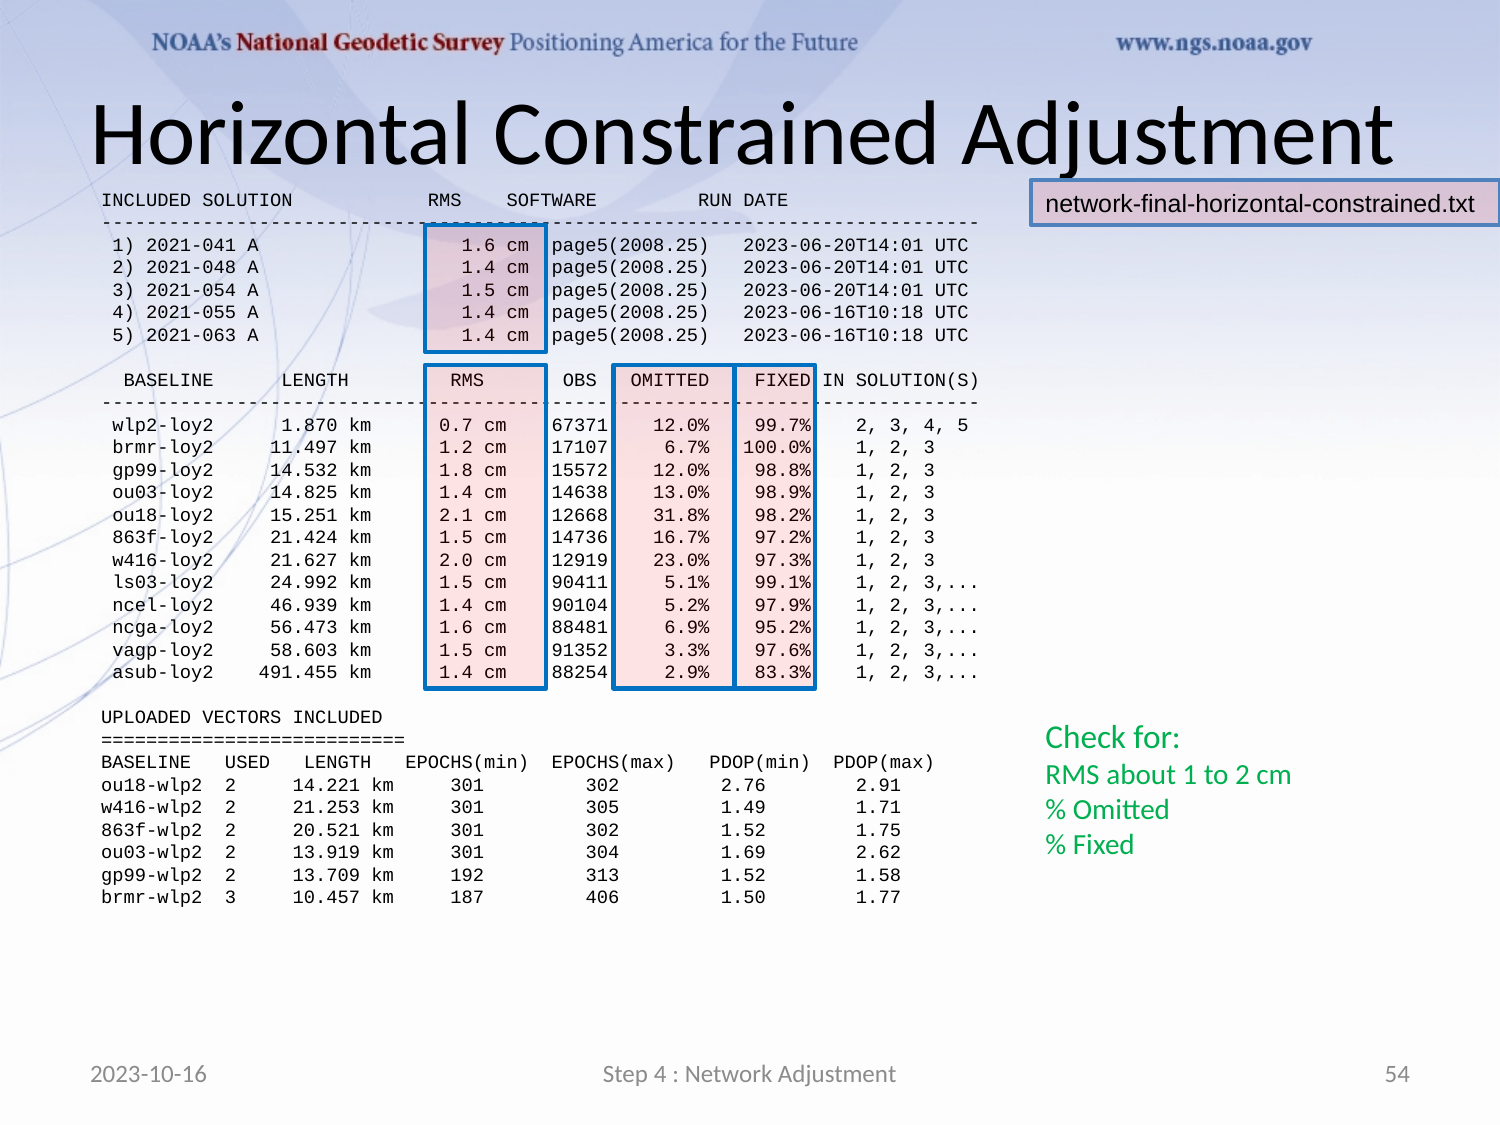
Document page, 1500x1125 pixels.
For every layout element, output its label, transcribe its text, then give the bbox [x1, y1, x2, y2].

title Horizontal Constrained Adjustment [74, 74, 1426, 179]
text_box INCLUDED SOLUTION RMS SOFTWARE RUN DATE ------------------------------------------------------------------------------ 1) 2021-041 A 1.6 cm page5(2008.25) 2023-06-20T14:01 UTC 2) 2021-048 A 1.4 cm page5(2008.25) 2023-06-20T14:01 UTC 3) 2021-054 A 1.5 cm page5(2008.25) 2023-06-20T14:01 UTC 4) 2021-055 A 1.4 cm page5(2008.25) 2023-06-16T10:18 UTC 5) 2021-063 A 1.4 cm page5(2008.25) 2023-06-16T10:18 UTC BASELINE LENGTH RMS OBS OMITTED FIXED IN SOLUTION(S) ------------------------------------------------------------------------------ wlp2-loy2 1.870 km 0.7 cm 67371 12.0% 99.7% 2, 3, 4, 5 brmr-loy2 11.497 km 1.2 cm 17107 6.7% 100.0% 1, 2, 3 gp99-loy2 14.532 km 1.8 cm 15572 12.0% 98.8% 1, 2, 3 ou03-loy2 14.825 km 1.4 cm 14638 13.0% 98.9% 1, 2, 3 ou18-loy2 15.251 km 2.1 cm 12668 31.8% 98.2% 1, 2, 3 863f-loy2 21.424 km 1.5 cm 14736 16.7% 97.2% 1, 2, 3 w416-loy2 21.627 km 2.0 cm 12919 23.0% 97.3% 1, 2, 3 ls03-loy2 24.992 km 1.5 cm 90411 5.1% 99.1% 1, 2, 3,... ncel-loy2 46.939 km 1.4 cm 90104 5.2% 97.9% 1, 2, 3,... ncga-loy2 56.473 km 1.6 cm 88481 6.9% 95.2% 1, 2, 3,... vagp-loy2 58.603 km 1.5 cm 91352 3.3% 97.6% 1, 2, 3,... asub-loy2 491.455 km 1.4 cm 88254 2.9% 83.3% 1, 2, 3,... UPLOADED VECTORS INCLUDED =========================== BASELINE USED LENGTH EPOCHS(min) EPOCHS(max) PDOP(min) PDOP(max) ou18-wlp2 2 14.221 km 301 302 2.76 2.91 w416-wlp2 2 21.253 km 301 305 1.49 1.71 863f-wlp2 2 20.521 km 301 302 1.52 1.75 ou03-wlp2 2 13.919 km 301 304 1.69 2.62 gp99-wlp2 2 13.709 km 192 313 1.52 1.58 brmr-wlp2 3 10.457 km 187 406 1.50 1.77 [74, 179, 1425, 915]
text_box [732, 363, 817, 691]
slide_number 54 [1074, 1042, 1425, 1103]
text_box network-final-horizontal-constrained.txt [1030, 179, 1500, 225]
text_box Check for: RMS about 1 to 2 cm % Omitted % Fixed [1030, 708, 1381, 868]
footer Step 4 : Network Adjustment [512, 1042, 988, 1103]
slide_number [75, 1042, 425, 1103]
picture [0, 0, 1500, 1125]
text_box [611, 363, 732, 691]
text_box [423, 363, 548, 691]
text_box [423, 223, 548, 354]
